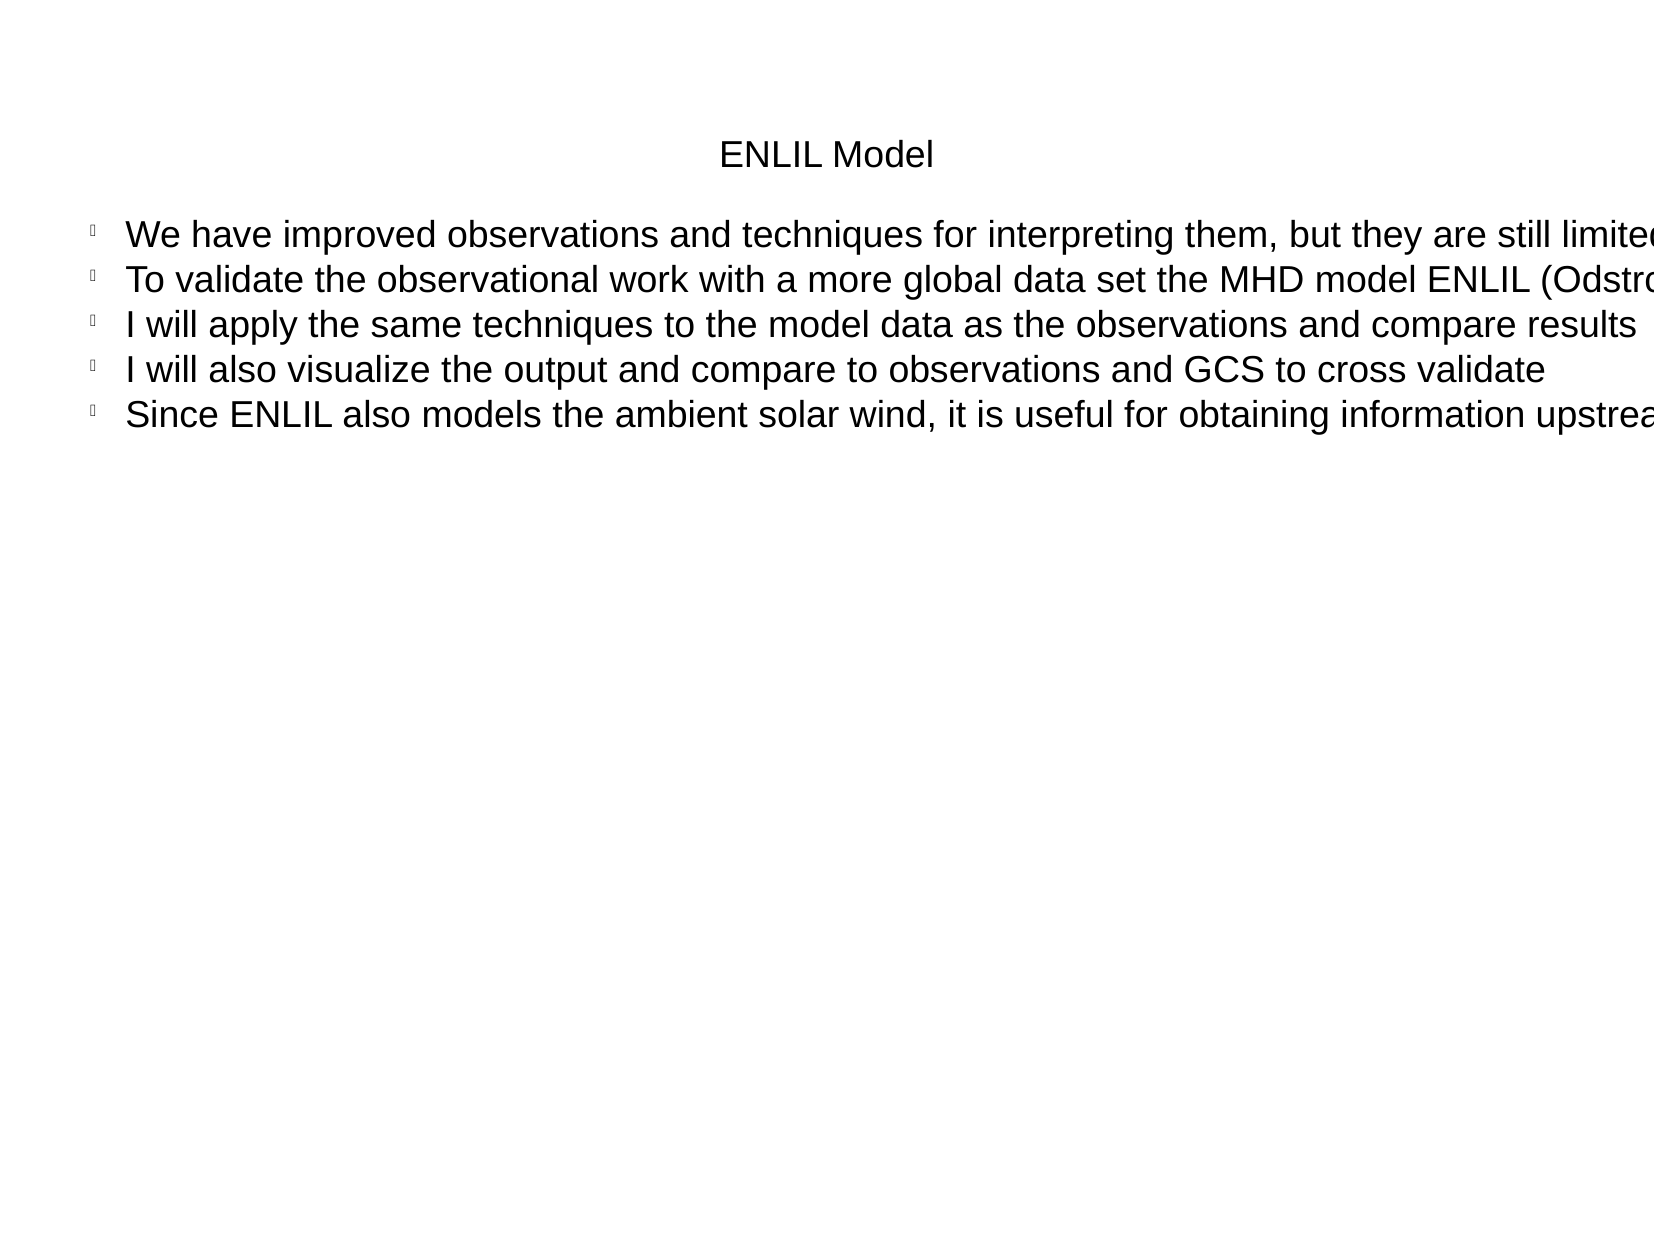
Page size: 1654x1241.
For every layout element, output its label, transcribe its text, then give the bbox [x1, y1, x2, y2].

text_box ENLIL Model [82, 49, 1571, 257]
text_box We have improved observations and techniques for interpreting them, but they are still limited To validate the observational work with a more global data set the MHD model ENLIL (Odstrcil et al. 1996) will be used I will apply the same techniques to the model data as the observations and compare results I will also visualize the output and compare to observations and GCS to cross validate Since ENLIL also models the ambient solar wind, it is useful for obtaining information upstream of the CME [89, 209, 1545, 1241]
